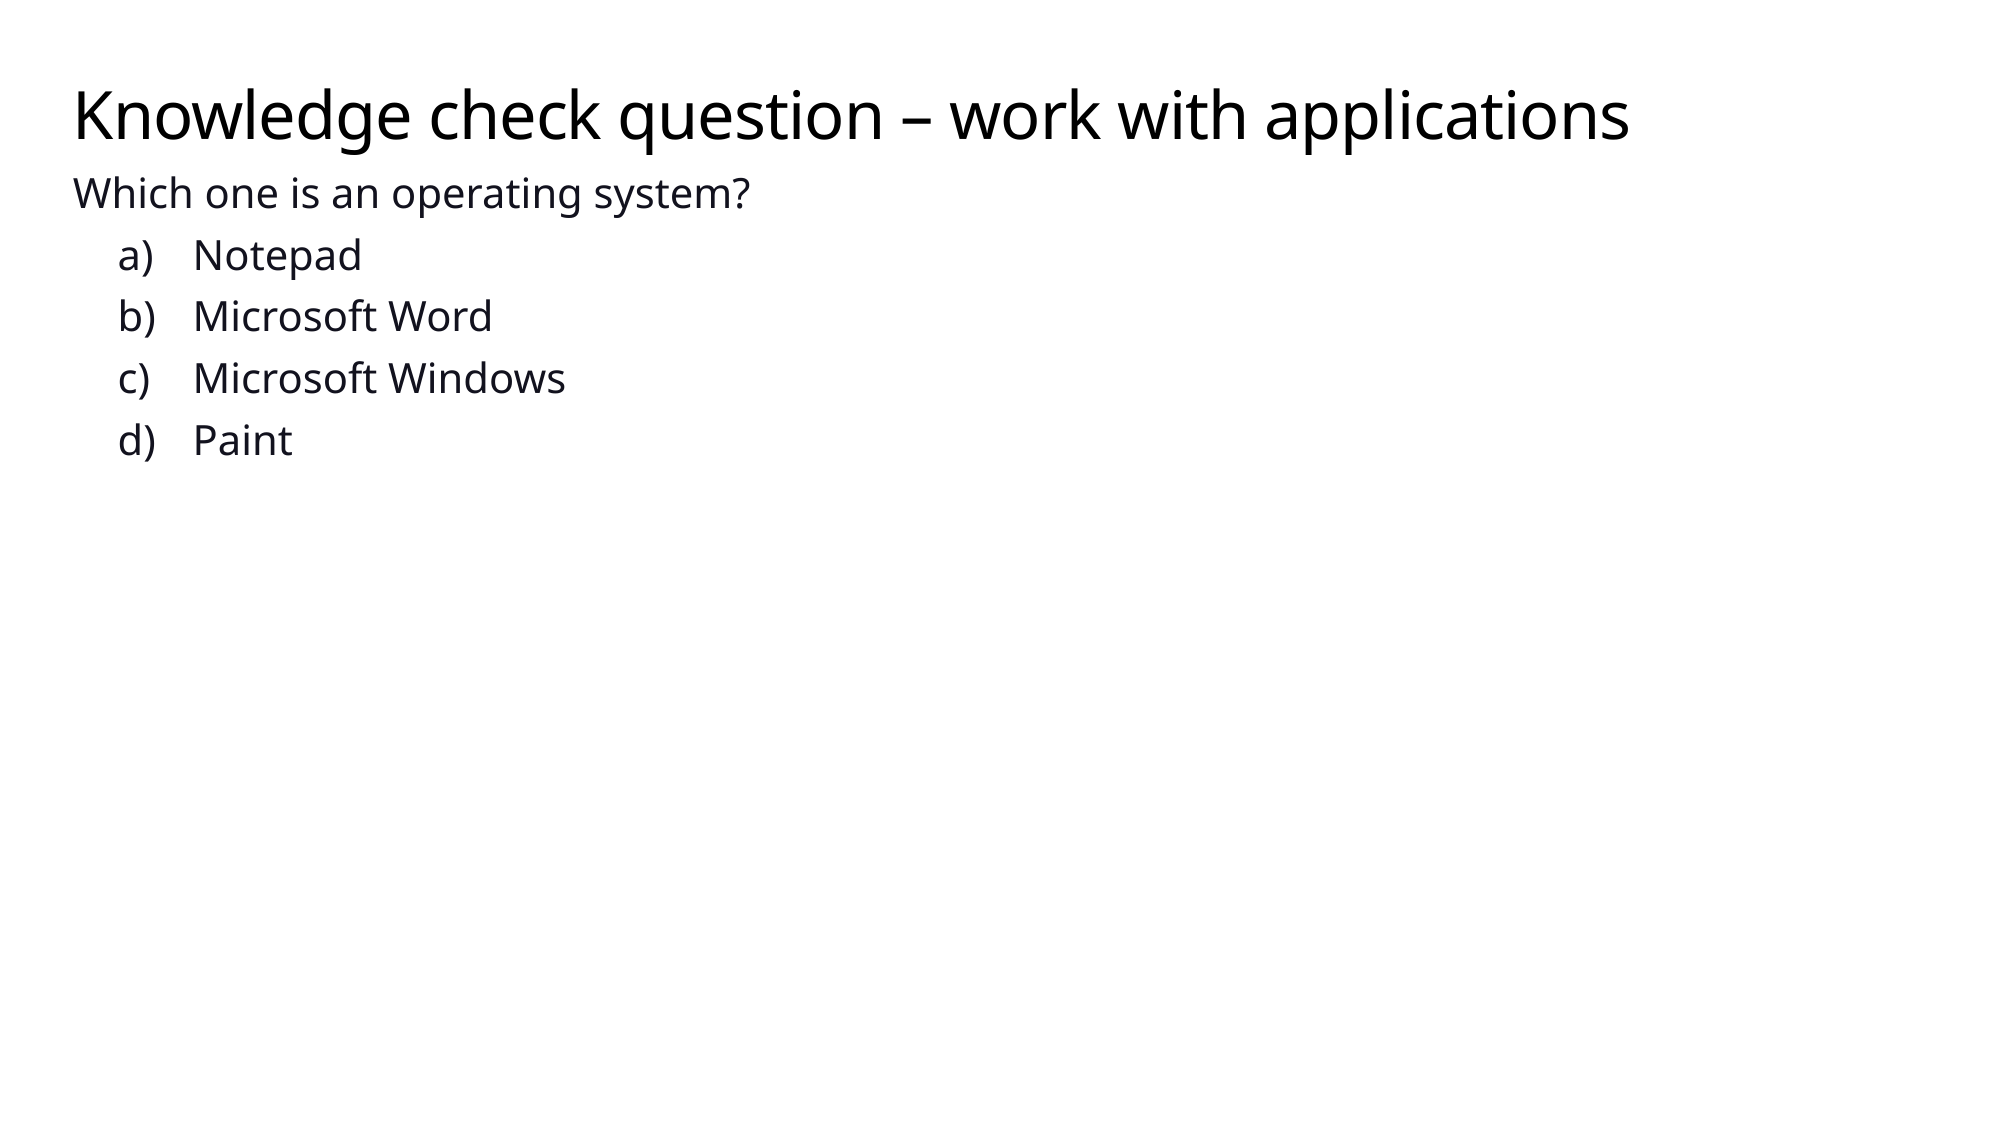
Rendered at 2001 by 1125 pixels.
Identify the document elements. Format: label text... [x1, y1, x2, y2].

title Knowledge check question – work with applications [72, 72, 1934, 144]
list Which one is an operating system? Notepad Microsoft Word Microsoft Windows Paint [72, 172, 1938, 978]
